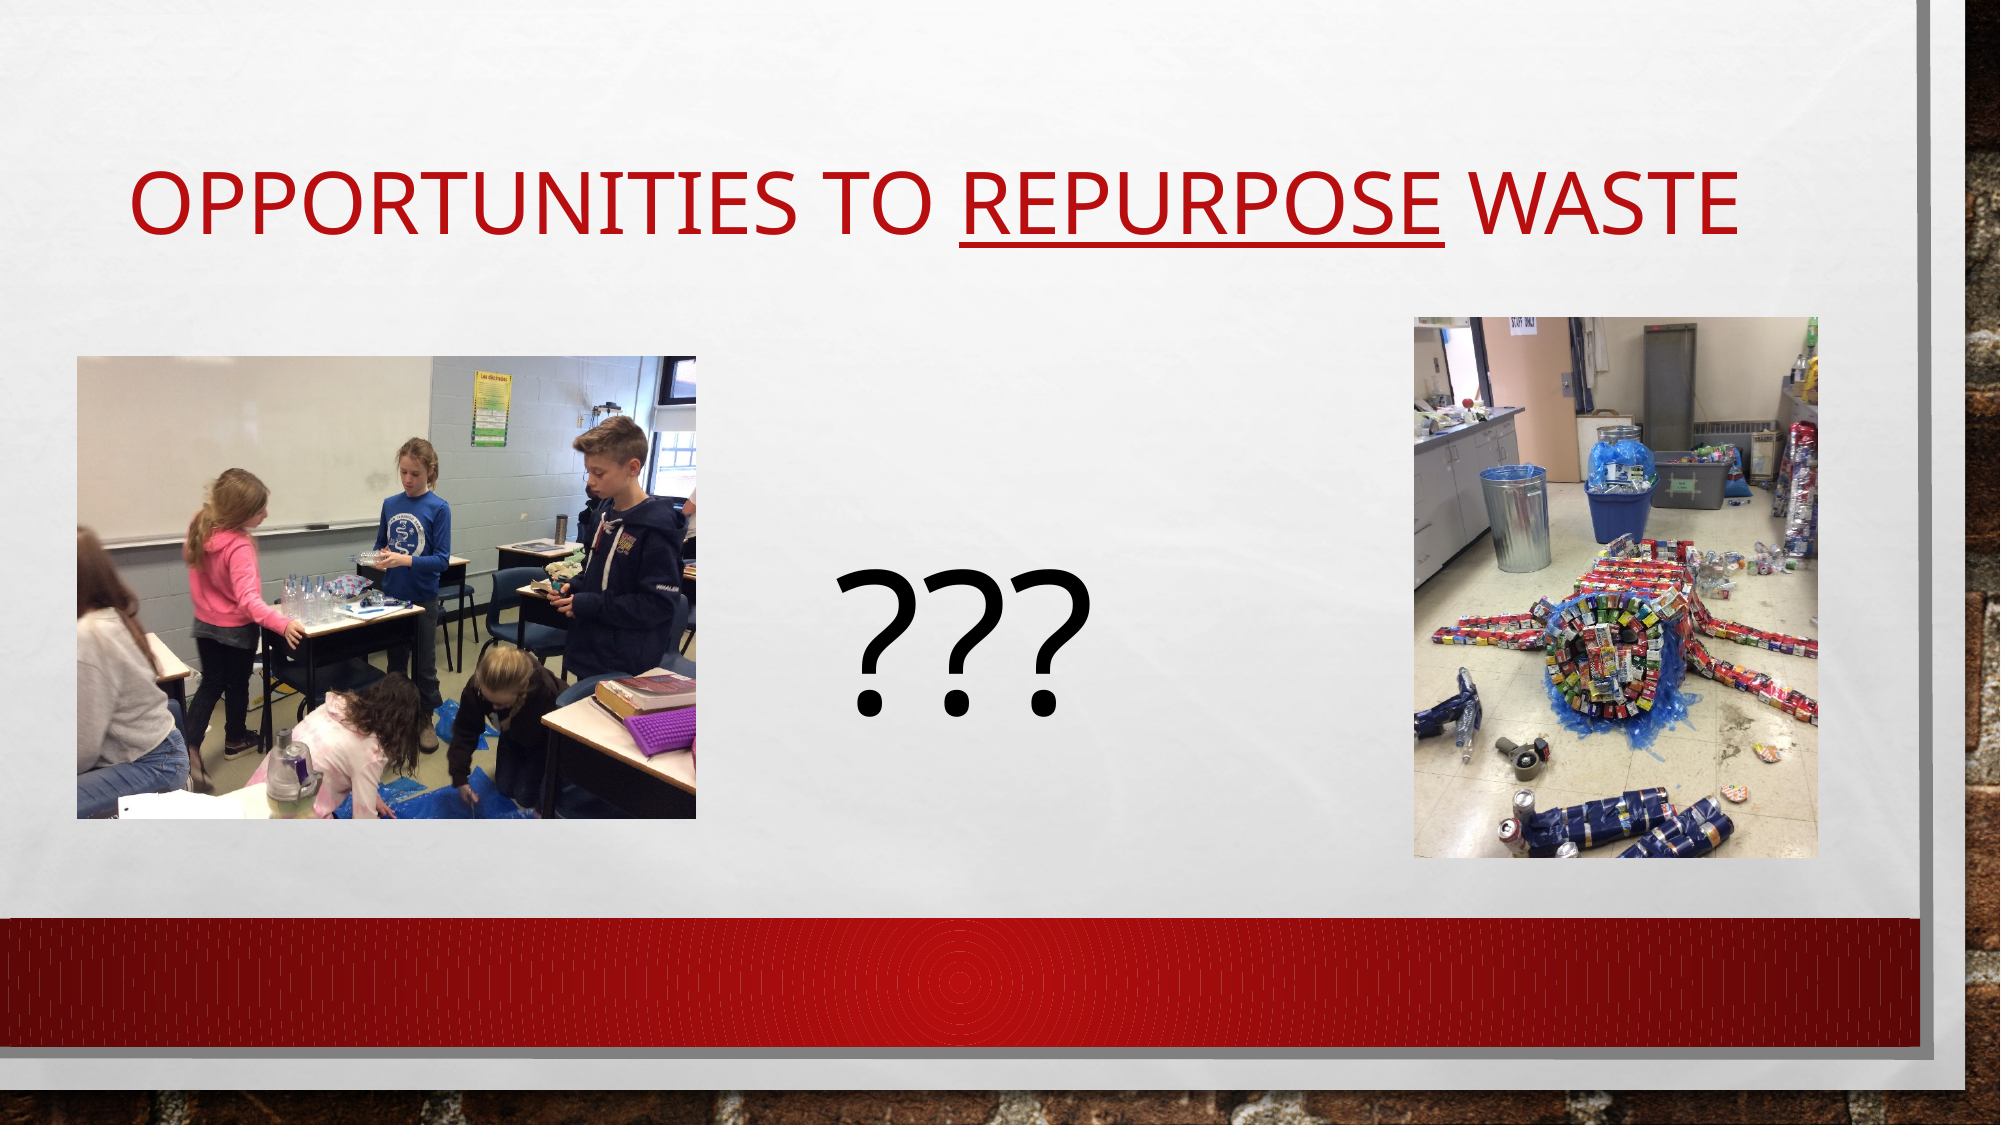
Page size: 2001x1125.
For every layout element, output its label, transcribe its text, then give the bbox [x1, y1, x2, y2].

list ??? [112, 338, 1818, 882]
picture [1413, 317, 1818, 859]
picture [76, 356, 696, 819]
title Opportunities to RePURpose waste [112, 112, 1818, 302]
picture [0, 0, 2000, 1125]
